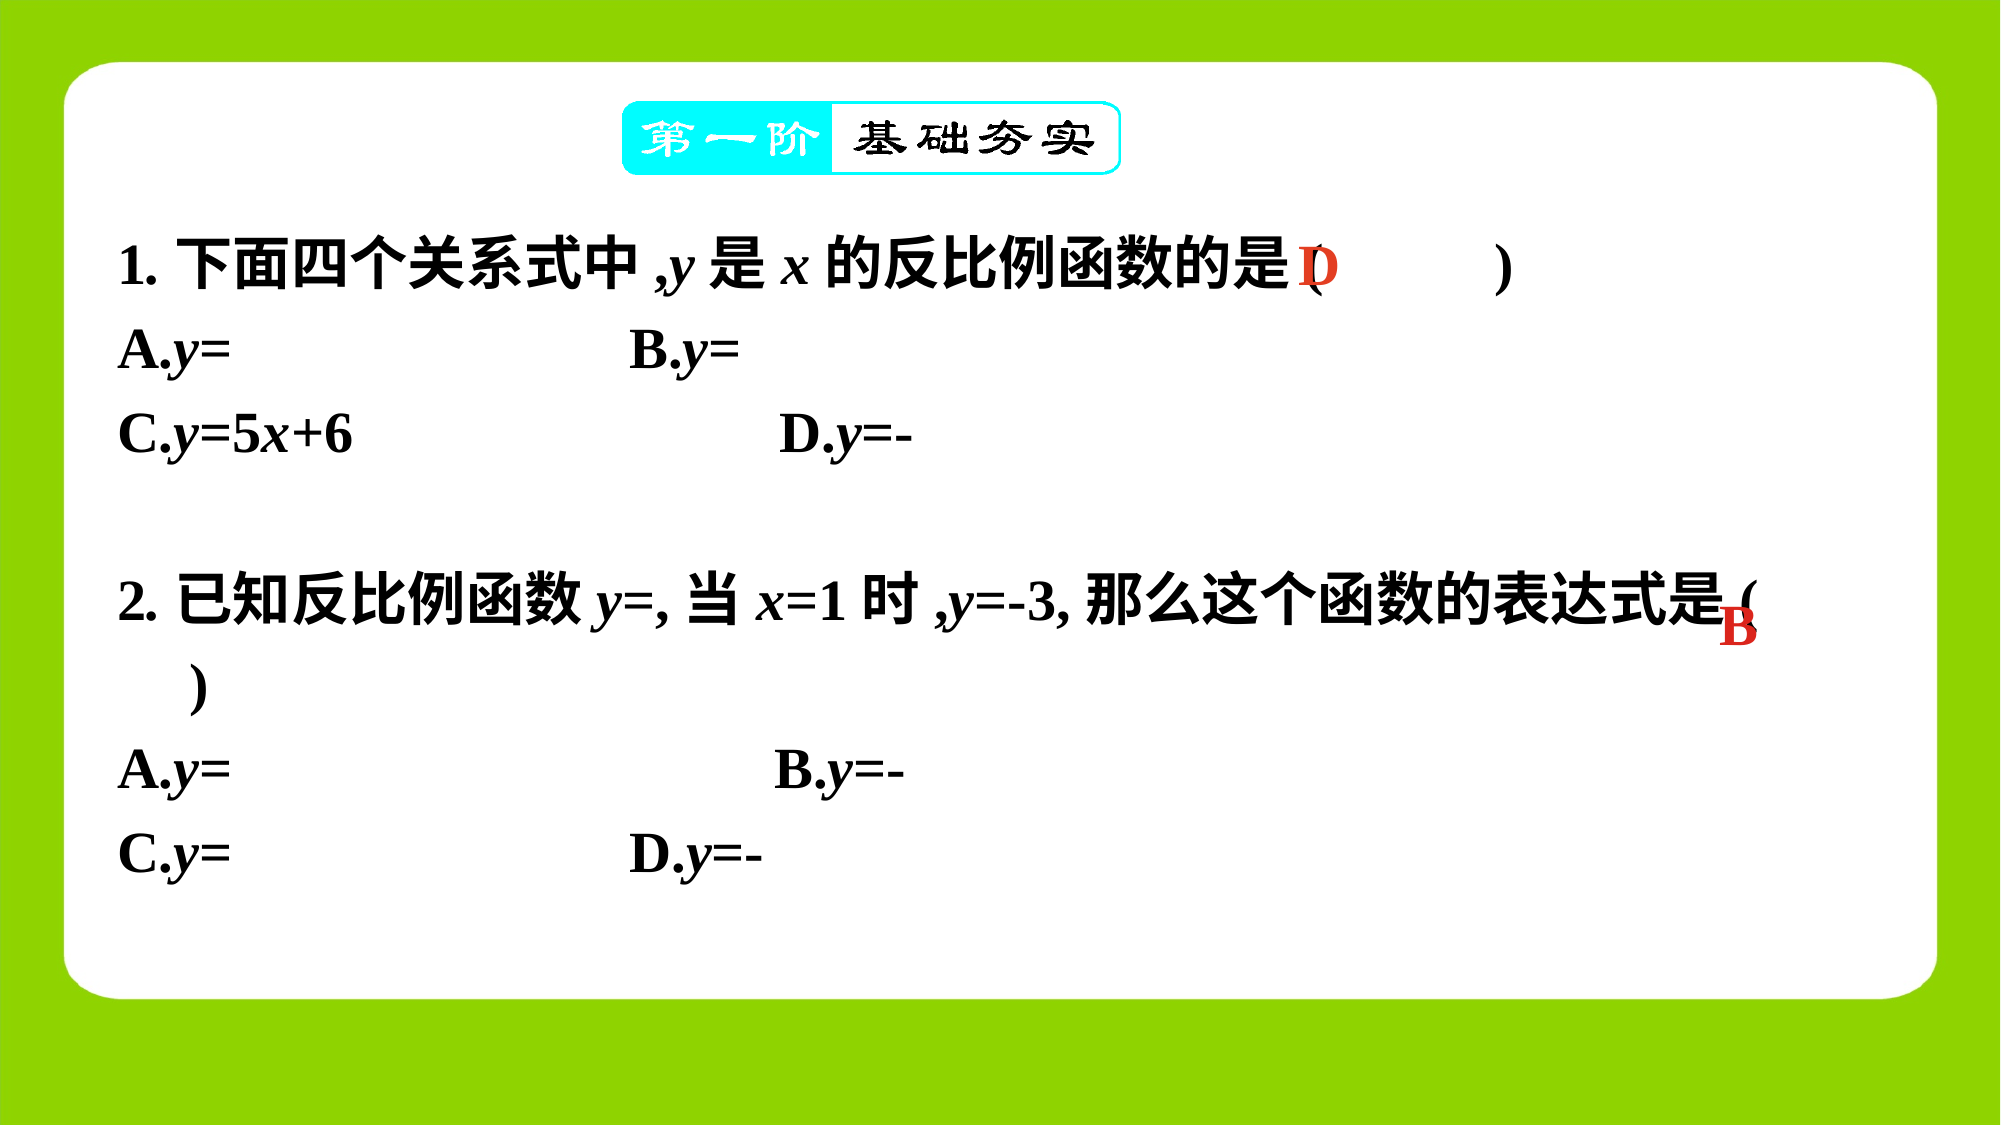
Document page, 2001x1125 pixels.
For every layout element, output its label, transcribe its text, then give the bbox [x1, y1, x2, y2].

text_box B [1705, 579, 1770, 665]
text_box D [1283, 219, 1360, 305]
picture [0, 0, 2001, 1125]
